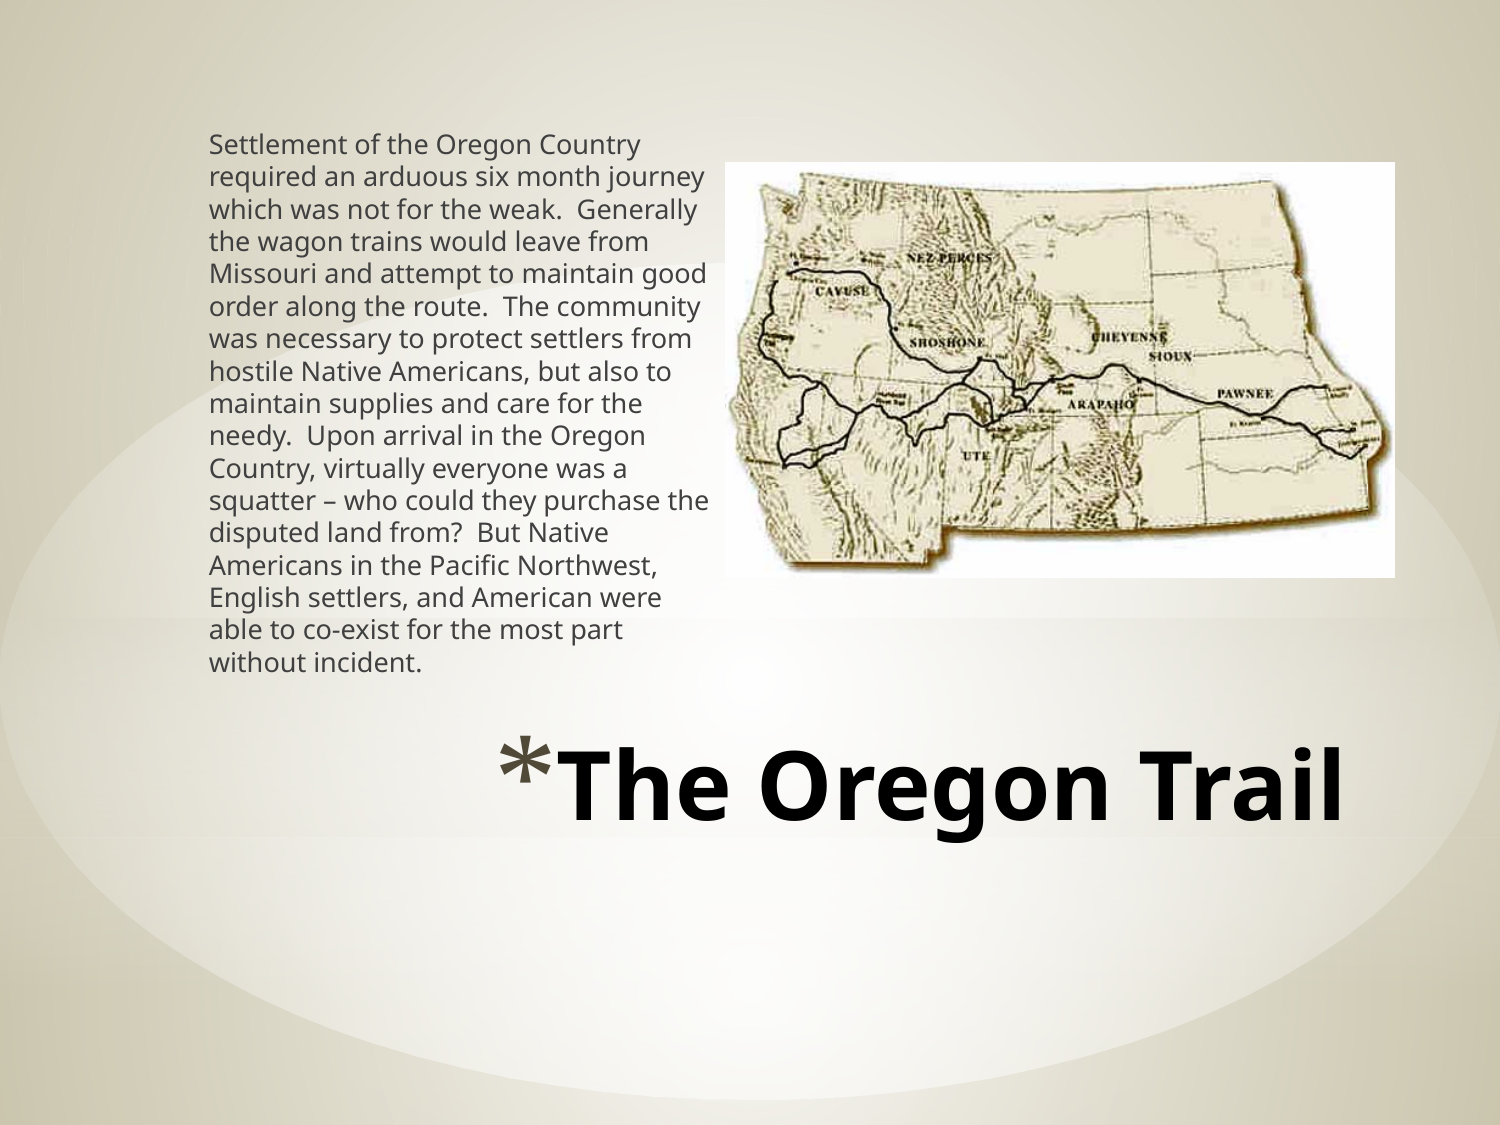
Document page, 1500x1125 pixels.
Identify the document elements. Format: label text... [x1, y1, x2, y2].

list Settlement of the Oregon Country required an arduous six month journey which was not for the weak. Generally the wagon trains would leave from Missouri and attempt to maintain good order along the route. The community was necessary to protect settlers from hostile Native Americans, but also to maintain supplies and care for the needy. Upon arrival in the Oregon Country, virtually everyone was a squatter – who could they purchase the disputed land from? But Native Americans in the Pacific Northwest, English settlers, and American were able to co-exist for the most part without incident. [187, 120, 737, 690]
title The Oregon Trail [294, 717, 1363, 905]
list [724, 162, 1395, 578]
